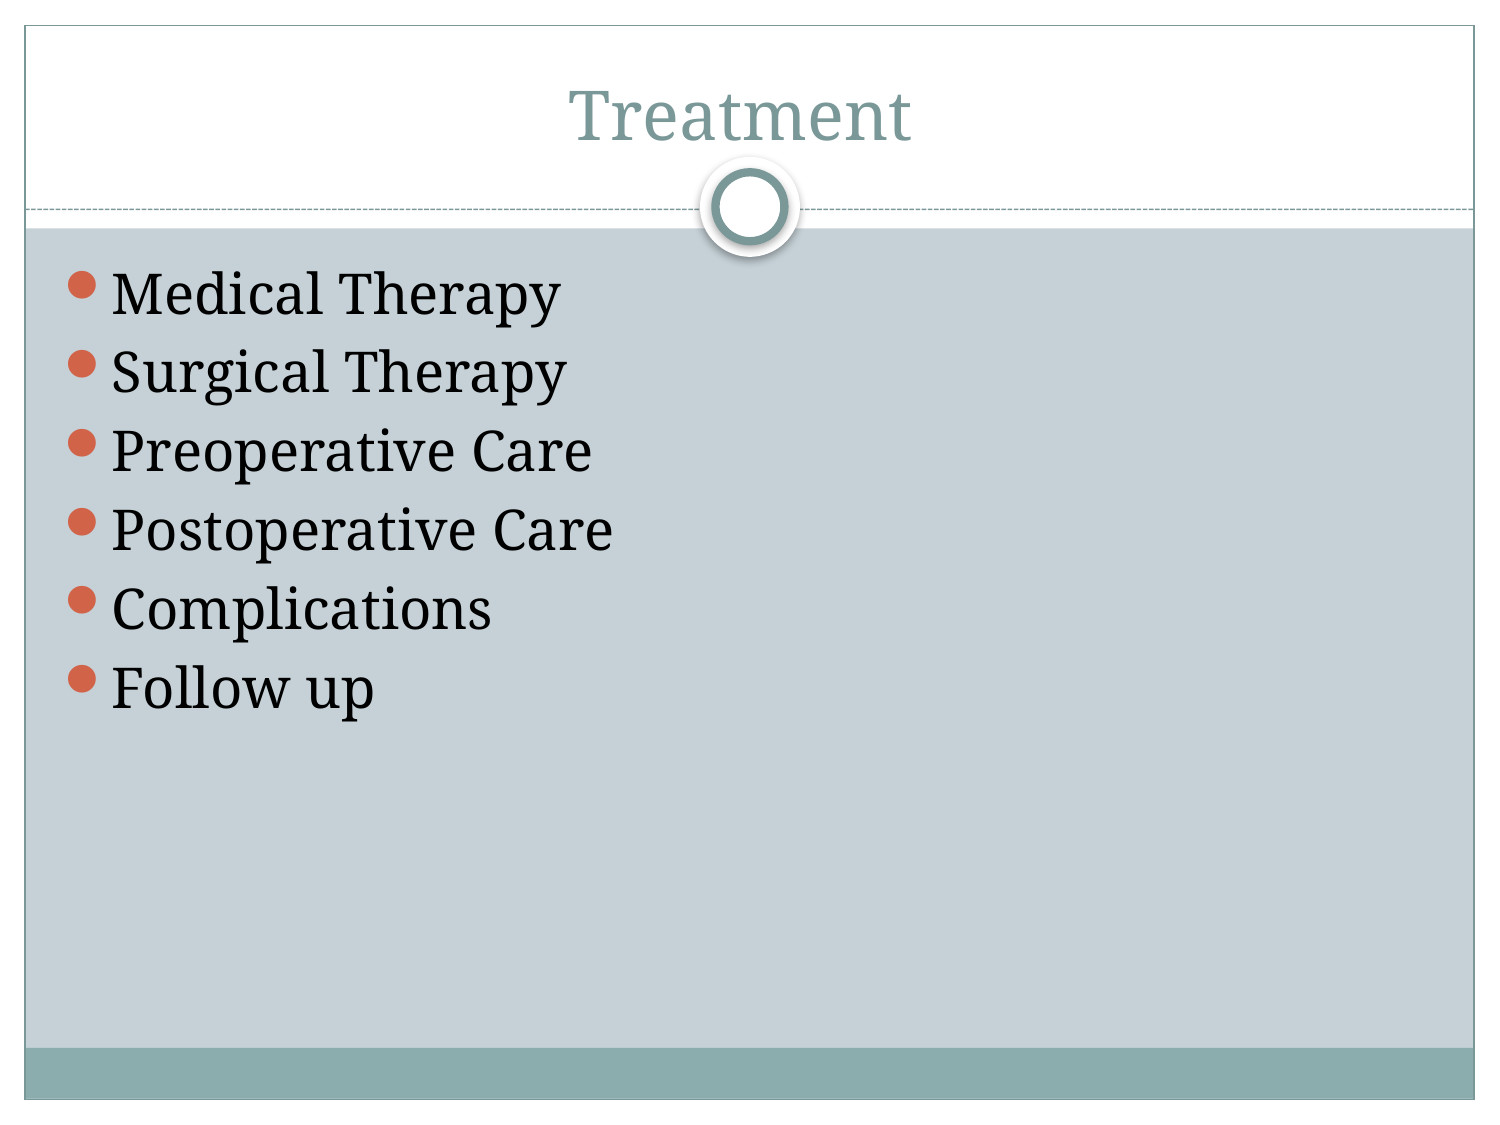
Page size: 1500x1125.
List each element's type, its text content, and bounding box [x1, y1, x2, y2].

title Treatment [49, 37, 1450, 162]
list Medical Therapy Surgical Therapy Preoperative Care Postoperative Care Complications Follow up [49, 250, 1445, 1001]
